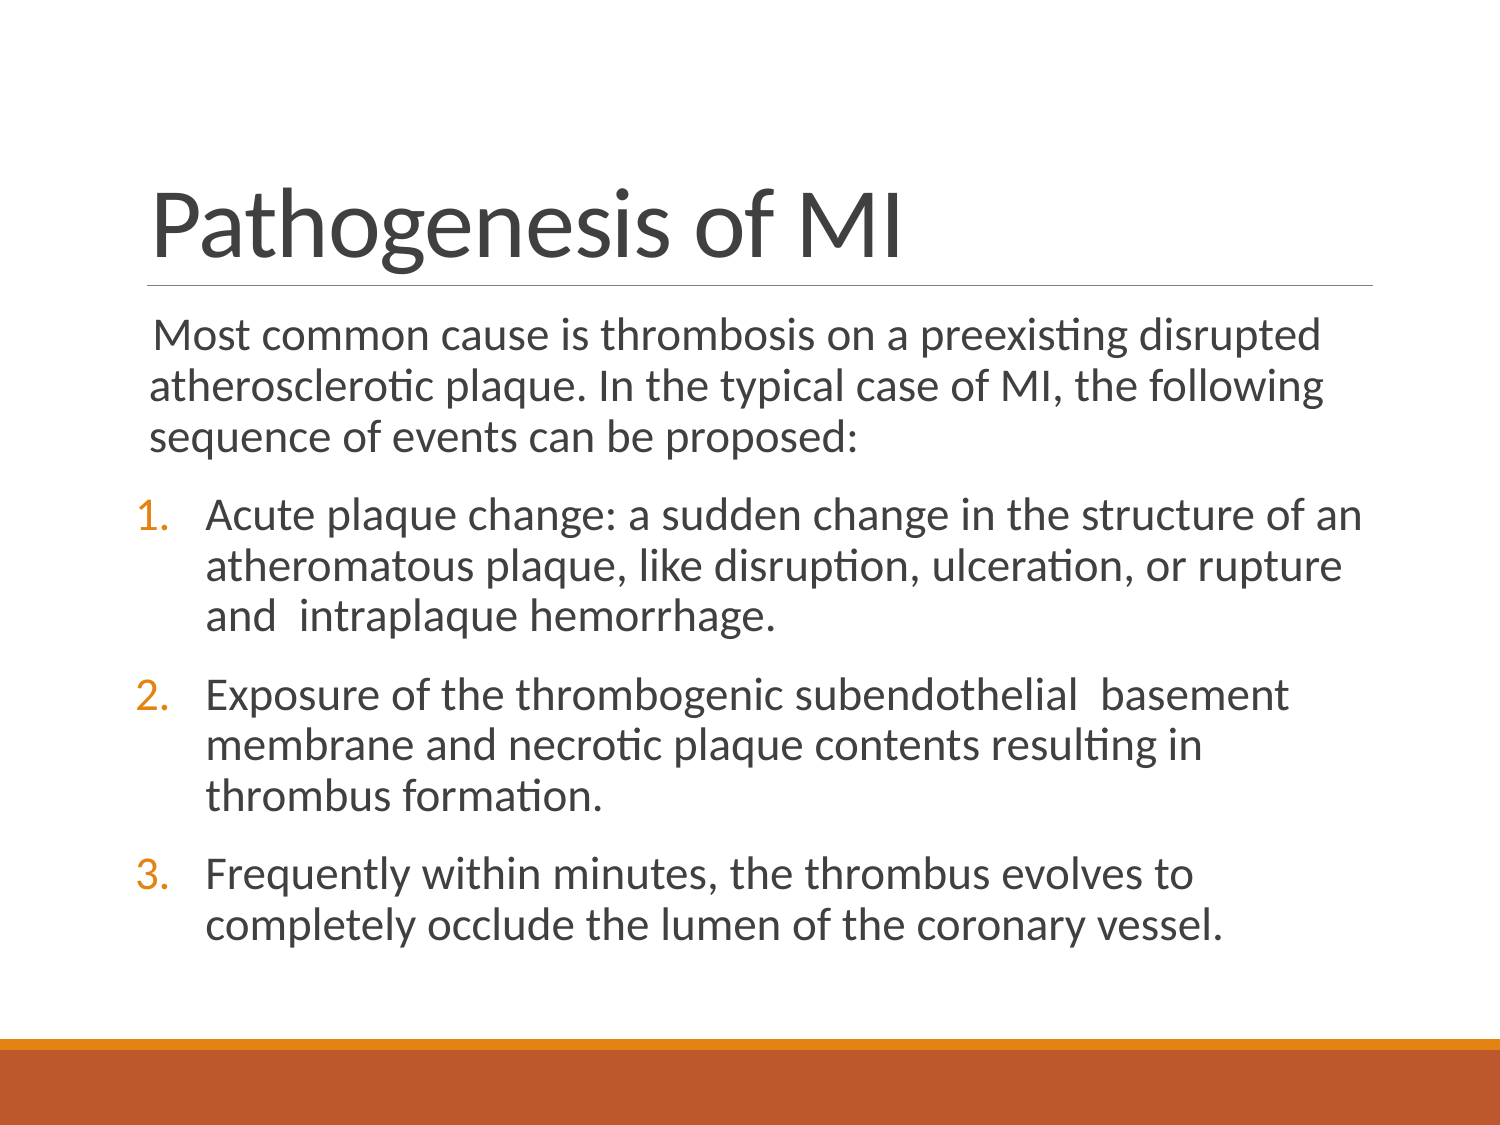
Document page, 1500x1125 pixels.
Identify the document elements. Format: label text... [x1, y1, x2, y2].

title Pathogenesis of MI [135, 47, 1373, 285]
list Most common cause is thrombosis on a preexisting disrupted atherosclerotic plaque. In the typical case of MI, the following sequence of events can be proposed: Acute plaque change: a sudden change in the structure of an atheromatous plaque, like disruption, ulceration, or rupture and intraplaque hemorrhage. Exposure of the thrombogenic subendothelial basement membrane and necrotic plaque contents resulting in thrombus formation. Frequently within minutes, the thrombus evolves to completely occlude the lumen of the coronary vessel. [135, 302, 1373, 963]
